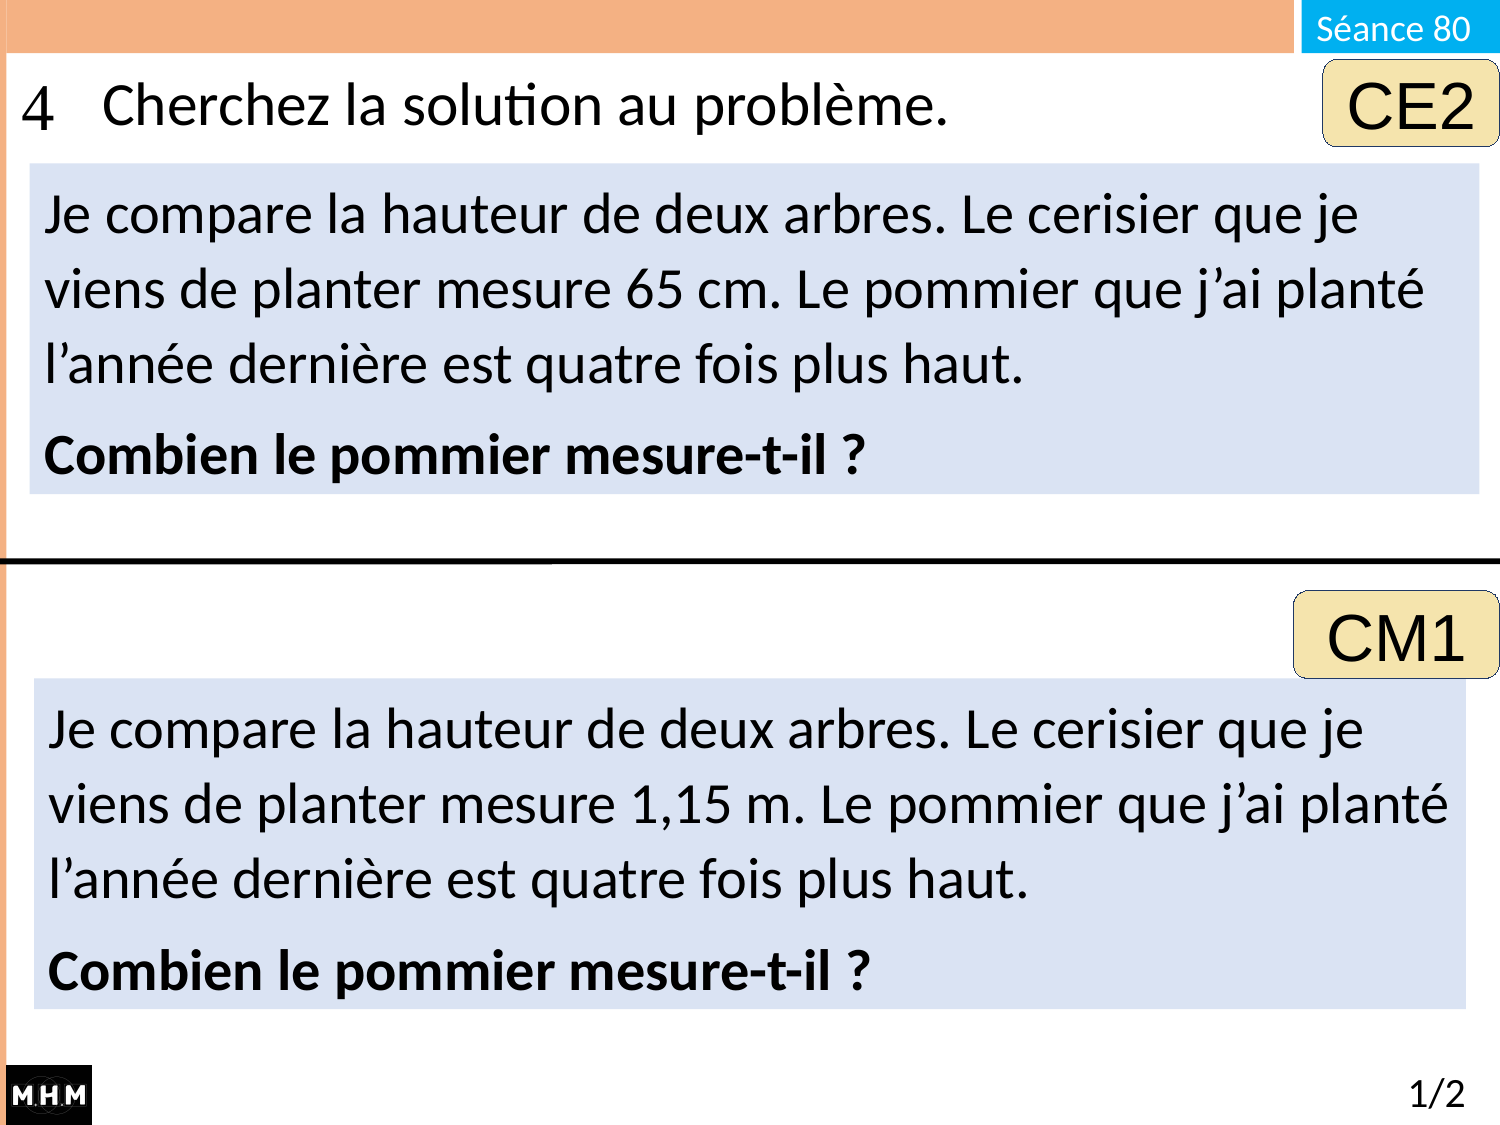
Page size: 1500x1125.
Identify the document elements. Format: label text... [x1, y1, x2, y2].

picture [6, 1065, 92, 1125]
text_box CM1 [1293, 590, 1500, 679]
list 1/2 [1373, 1064, 1500, 1125]
text_box Je compare la hauteur de deux arbres. Le cerisier que je viens de planter mesure 1,15 m. Le pommier que j’ai planté l’année dernière est quatre fois plus haut. Combien le pommier mesure-t-il ? [34, 678, 1466, 1010]
title Cherchez la solution au problème. [87, 32, 1016, 158]
text_box Je compare la hauteur de deux arbres. Le cerisier que je viens de planter mesure 65 cm. Le pommier que j’ai planté l’année dernière est quatre fois plus haut. Combien le pommier mesure-t-il ? [29, 163, 1480, 495]
text_box CE2 [1322, 59, 1500, 147]
